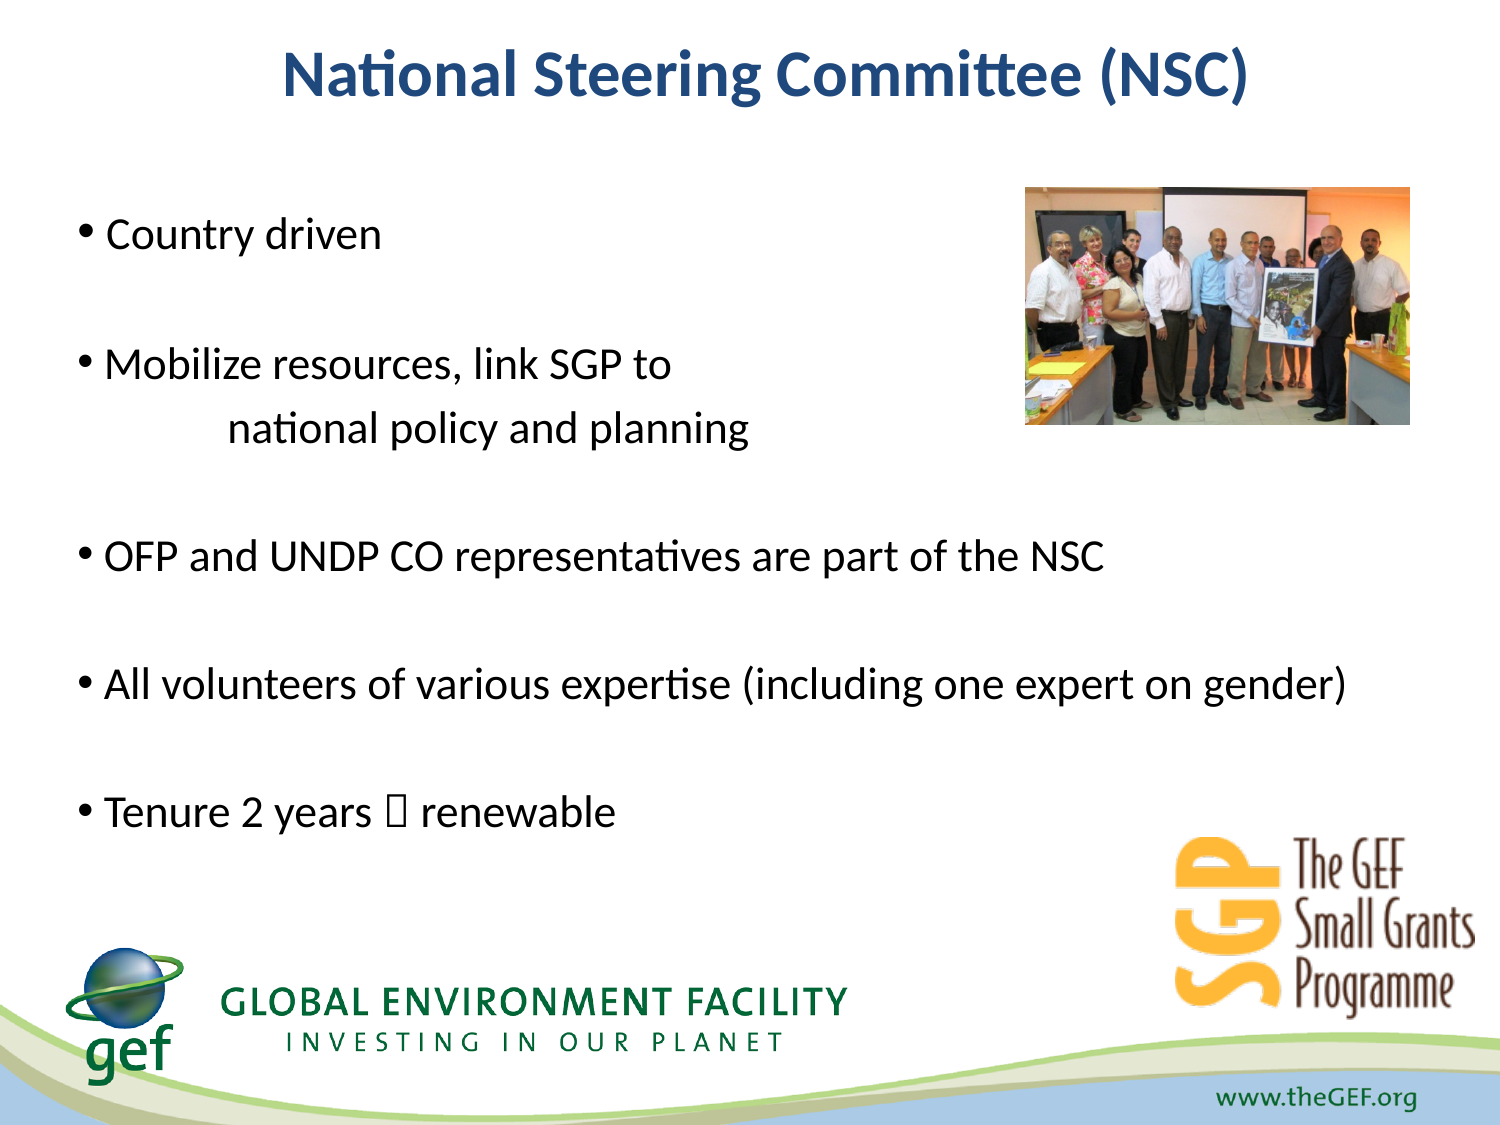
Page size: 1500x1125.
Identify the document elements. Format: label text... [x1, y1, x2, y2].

picture [1024, 187, 1410, 426]
title National Steering Committee (NSC) [35, 0, 1498, 118]
list Country driven Mobilize resources, link SGP to national policy and planning OFP and UNDP CO representatives are part of the NSC All volunteers of various expertise (including one expert on gender) Tenure 2 years  renewable [62, 162, 1388, 938]
picture [0, 837, 1500, 1125]
